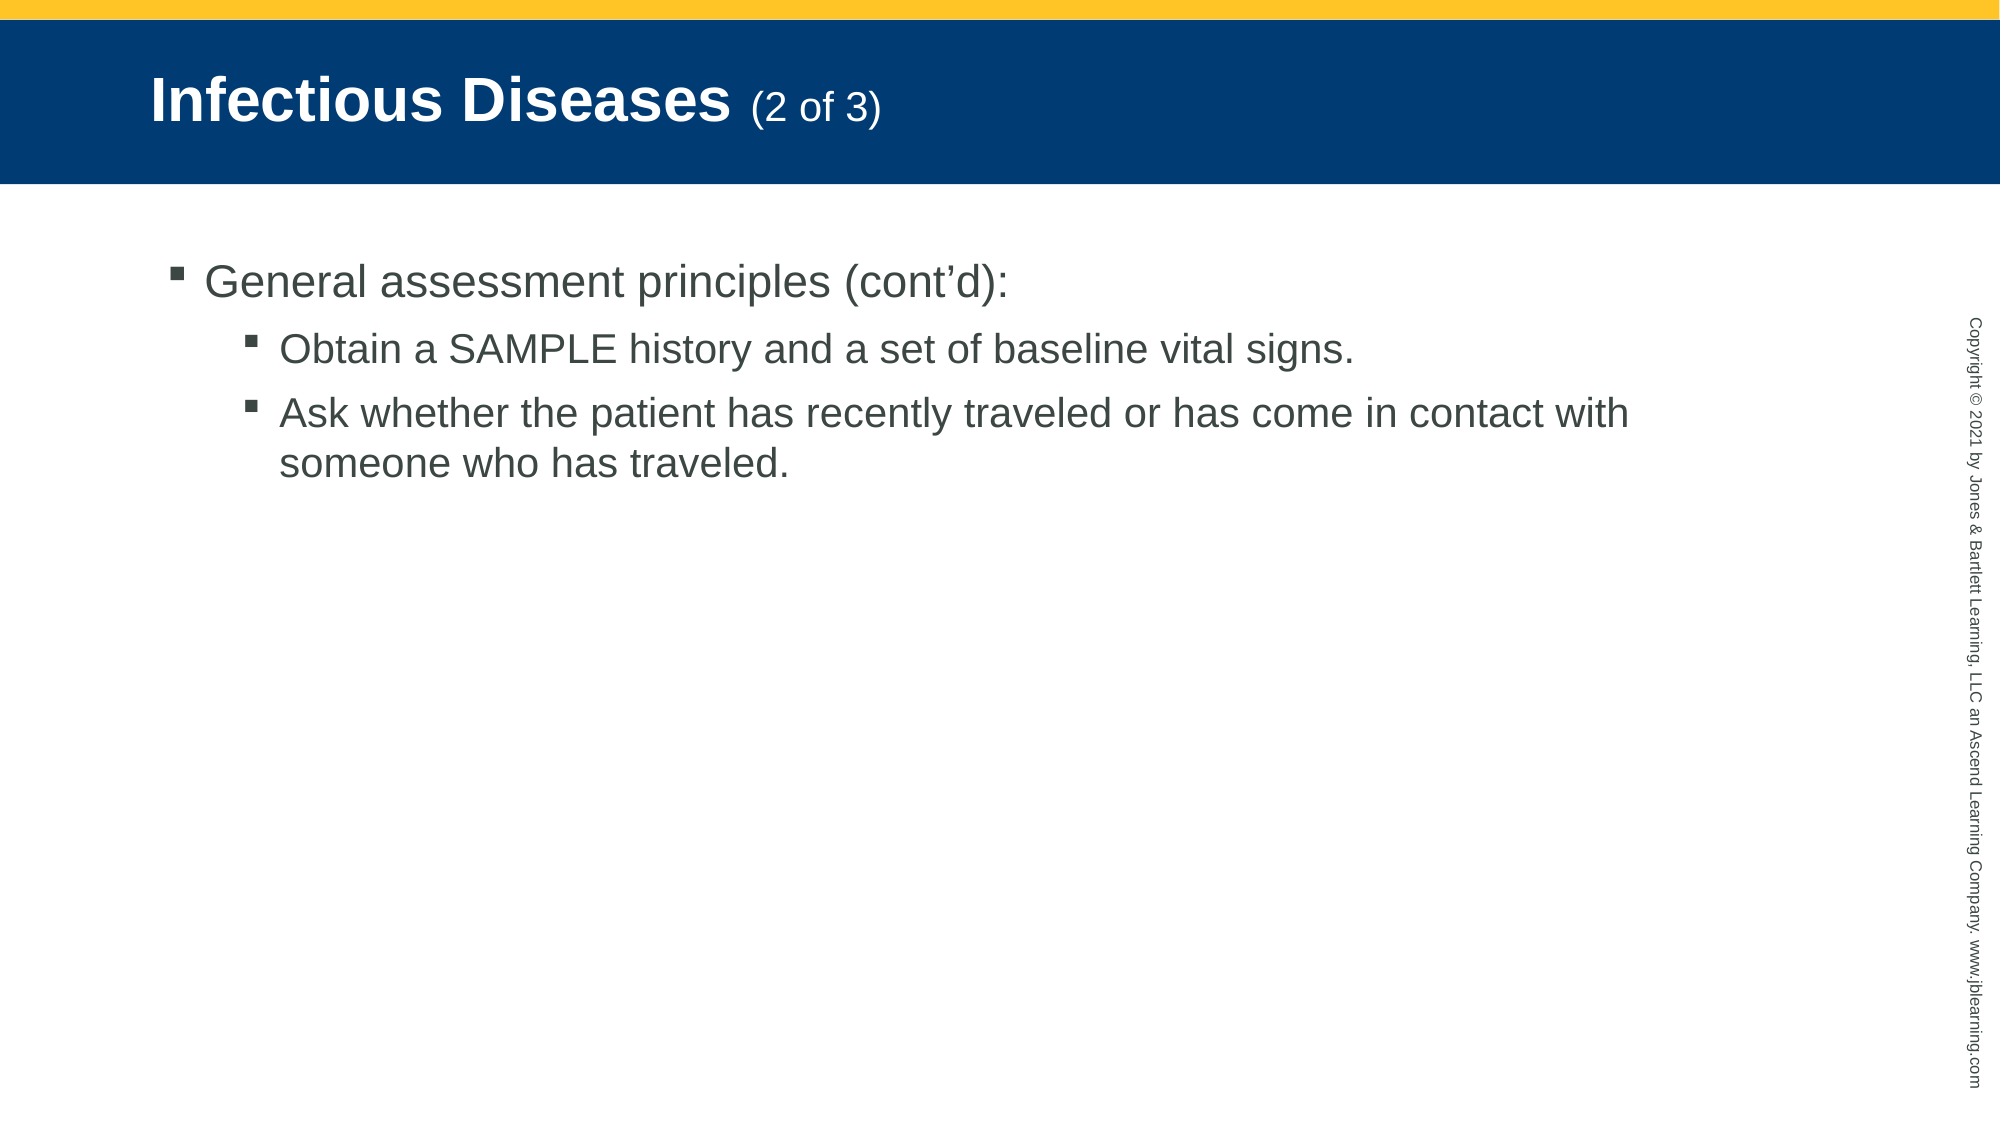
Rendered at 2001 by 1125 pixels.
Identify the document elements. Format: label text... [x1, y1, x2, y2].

title Infectious Diseases (2 of 3) [0, 19, 2000, 185]
list General assessment principles (cont’d): Obtain a SAMPLE history and a set of baseline vital signs. Ask whether the patient has recently traveled or has come in contact with someone who has traveled. [151, 244, 1840, 1016]
